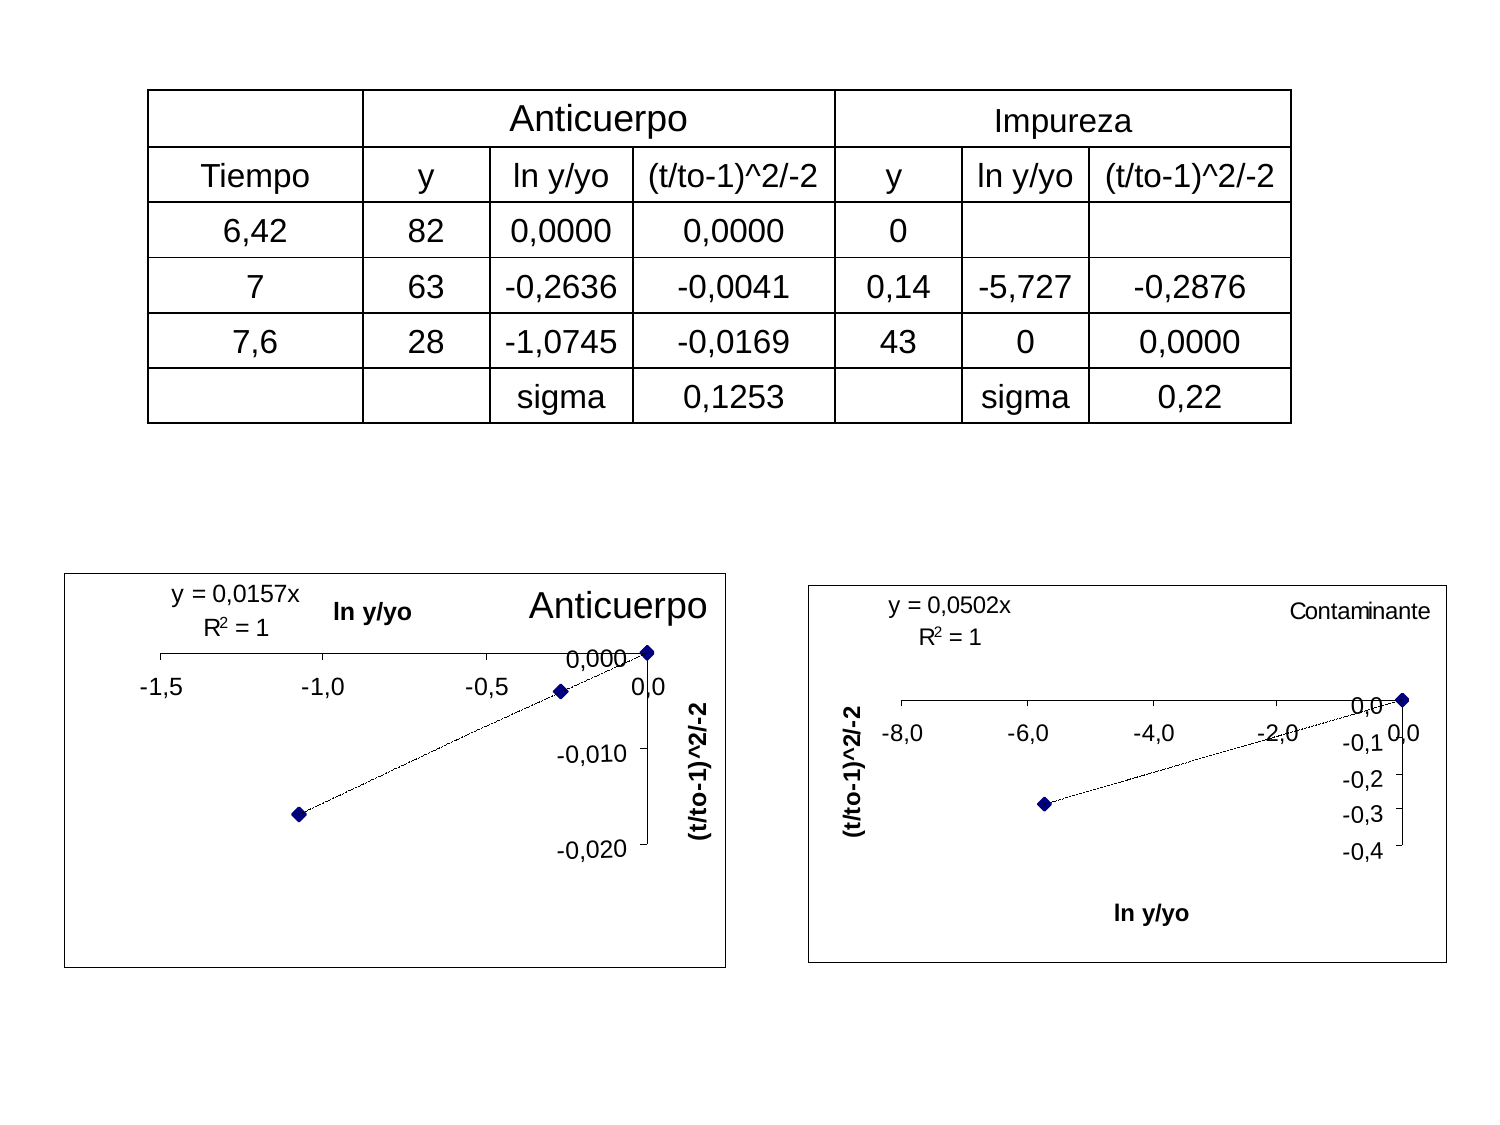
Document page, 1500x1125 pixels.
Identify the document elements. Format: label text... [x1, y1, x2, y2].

table_header Impureza [836, 91, 1290, 146]
table_cell 0,14 [836, 258, 961, 312]
table_cell -0,2876 [1090, 258, 1290, 312]
table_cell 0 [836, 203, 961, 257]
table_cell 82 [364, 203, 489, 257]
table_cell 7 [149, 258, 362, 312]
table_cell [149, 369, 362, 422]
table_cell 7,6 [149, 314, 362, 367]
table_cell sigma [963, 369, 1088, 422]
table_cell -1,0745 [491, 314, 632, 367]
table_cell 6,42 [149, 203, 362, 257]
table_cell 0 [963, 314, 1088, 367]
table_cell ln y/yo [491, 148, 632, 201]
table_cell 63 [364, 258, 489, 312]
table_cell -0,0169 [634, 314, 834, 367]
table_cell [1090, 203, 1290, 257]
table_cell 0,1253 [634, 369, 834, 422]
table_header Anticuerpo [364, 91, 834, 146]
table_cell sigma [491, 369, 632, 422]
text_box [796, 573, 1460, 974]
table_cell y [364, 148, 489, 201]
table_cell (t/to-1)^2/-2 [634, 148, 834, 201]
table_cell [836, 369, 961, 422]
table_cell (t/to-1)^2/-2 [1090, 148, 1290, 201]
table_cell [963, 203, 1088, 257]
table_cell -0,0041 [634, 258, 834, 312]
table_cell [364, 369, 489, 422]
table_cell ln y/yo [963, 148, 1088, 201]
table_cell y [836, 148, 961, 201]
table_cell 0,0000 [491, 203, 632, 257]
table_cell 0,22 [1090, 369, 1290, 422]
table_cell 0,0000 [634, 203, 834, 257]
table_cell 43 [836, 314, 961, 367]
table_cell -0,2636 [491, 258, 632, 312]
table_cell -5,727 [963, 258, 1088, 312]
table_cell Tiempo [149, 148, 362, 201]
table_cell 28 [364, 314, 489, 367]
table_header [149, 91, 362, 146]
table_cell 0,0000 [1090, 314, 1290, 367]
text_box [52, 561, 739, 979]
